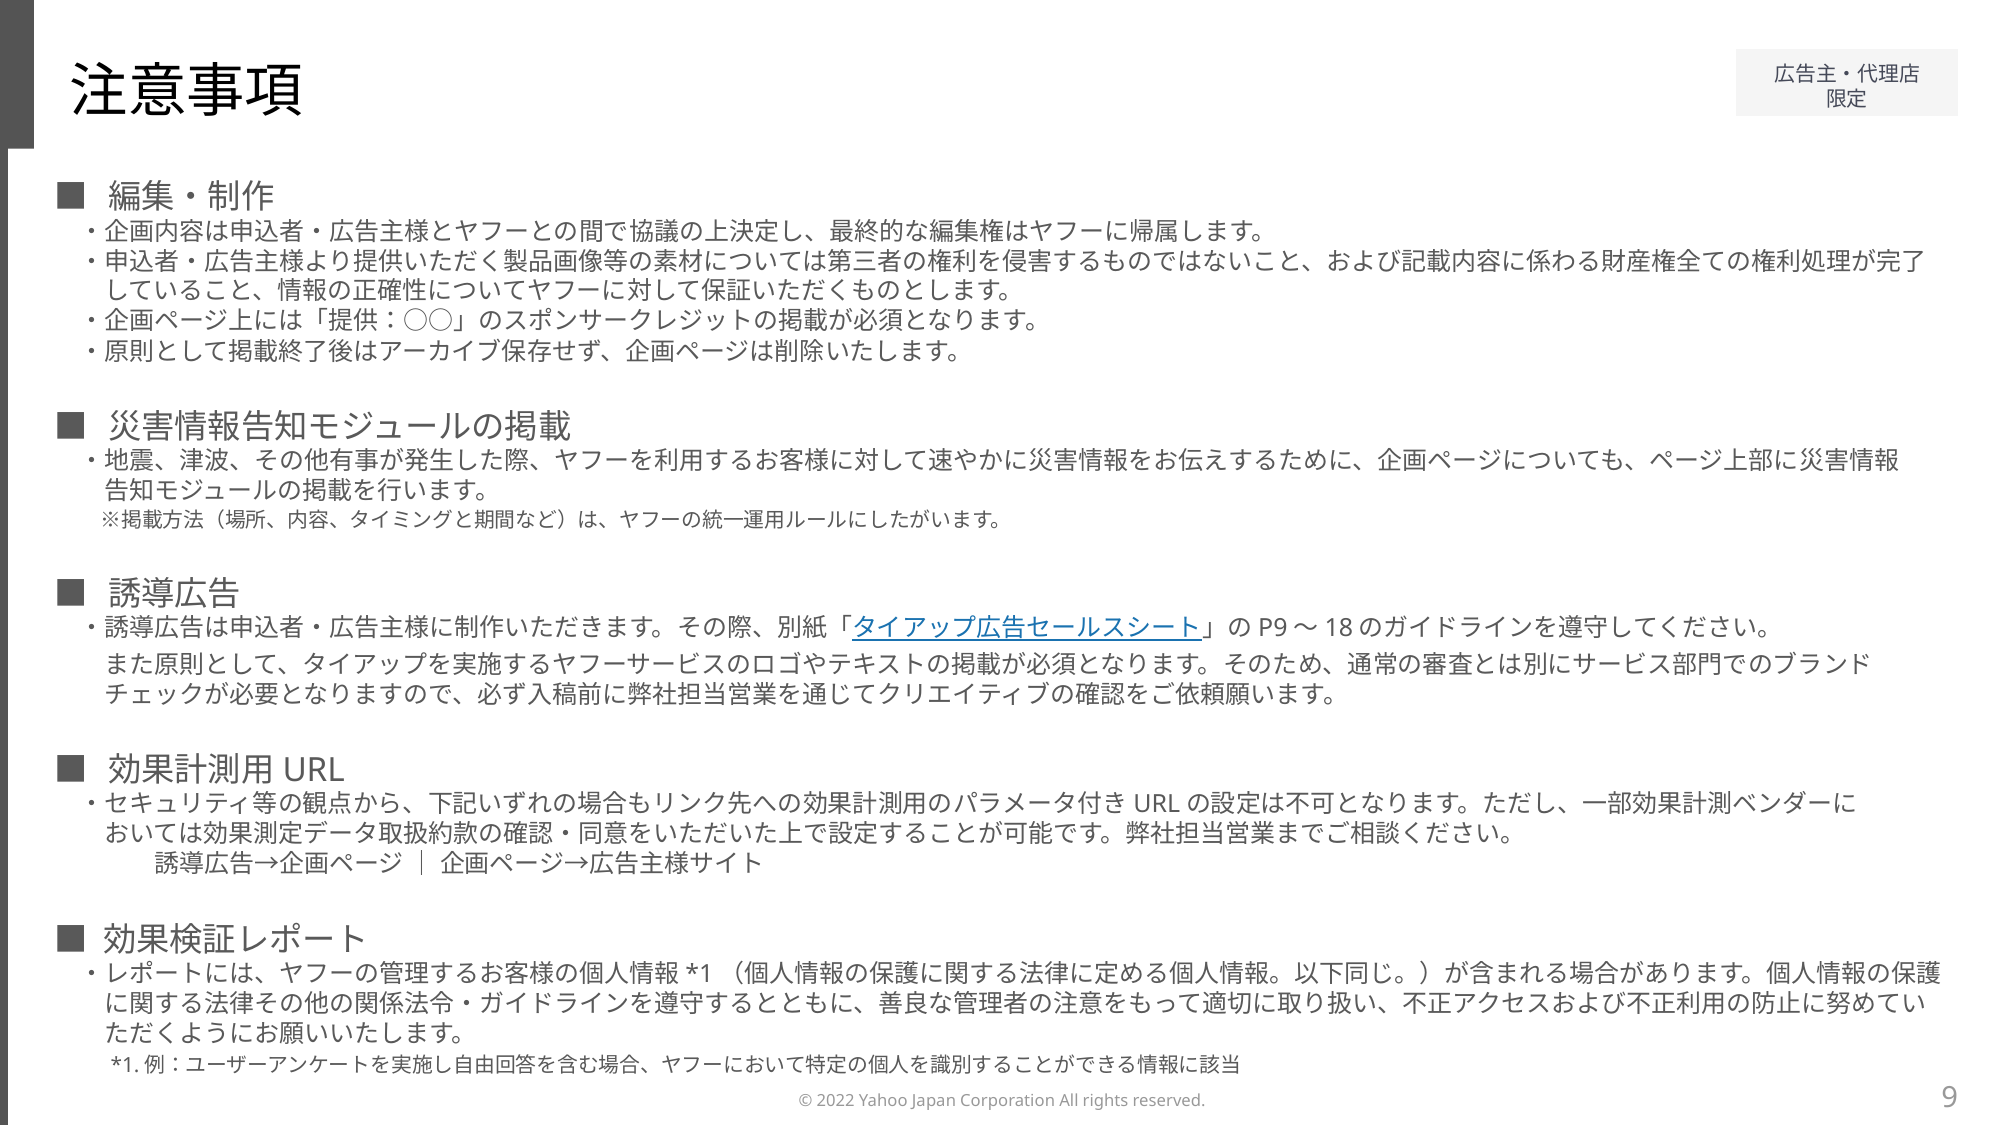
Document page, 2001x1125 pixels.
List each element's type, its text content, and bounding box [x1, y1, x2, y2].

slide_number 9 [1803, 1085, 1973, 1125]
list 注意事項 [54, 21, 1656, 155]
text_box ■ 編集・制作 ・企画内容は申込者・広告主様とヤフーとの間で協議の上決定し、最終的な編集権はヤフーに帰属します。 ・申込者・広告主様より提供いただく製品画像等の素材については第三者の権利を侵害するものではないこと、および記載内容に係わる財産権全ての権利処理が完了 していること、情報の正確性についてヤフーに対して保証いただくものとします。 ・企画ページ上には「提供：○○」のスポンサークレジットの掲載が必須となります。 ・原則として掲載終了後はアーカイブ保存せず、企画ページは削除いたします。 ■ 災害情報告知モジュールの掲載 ・地震、津波、その他有事が発生した際、ヤフーを利用するお客様に対して速やかに災害情報をお伝えするために、企画ページについても、ページ上部に災害情報 告知モジュールの掲載を行います。 ※掲載方法（場所、内容、タイミングと期間など）は、ヤフーの統一運用ルールにしたがいます。 ■ 誘導広告 ・誘導広告は申込者・広告主様に制作いただきます。その際、別紙「タイアップ広告セールスシート」のP9～18のガイドラインを遵守してください。 また原則として、タイアップを実施するヤフーサービスのロゴやテキストの掲載が必須となります。そのため、通常の審査とは別にサービス部門でのブランド チェックが必要となりますので、必ず入稿前に弊社担当営業を通じてクリエイティブの確認をご依頼願います。 ■ 効果計測用URL ・セキュリティ等の観点から、下記いずれの場合もリンク先への効果計測用のパラメータ付きURLの設定は不可となります。ただし、一部効果計測ベンダーに おいては効果測定データ取扱約款の確認・同意をいただいた上で設定することが可能です。弊社担当営業までご相談ください。 誘導広告→企画ページ ｜ 企画ページ→広告主様サイト ■ 効果検証レポート ・レポートには、ヤフーの管理するお客様の個人情報*1（個人情報の保護に関する法律に定める個人情報。以下同じ。）が含まれる場合があります。個人情報の保護 に関する法律その他の関係法令・ガイドラインを遵守するとともに、善良な管理者の注意をもって適切に取り扱い、不正アクセスおよび不正利用の防止に努めてい ただくようにお願いいたします。 *1.例：ユーザーアンケートを実施し自由回答を含む場合、ヤフーにおいて特定の個人を識別することができる情報に該当 [39, 167, 2000, 1085]
